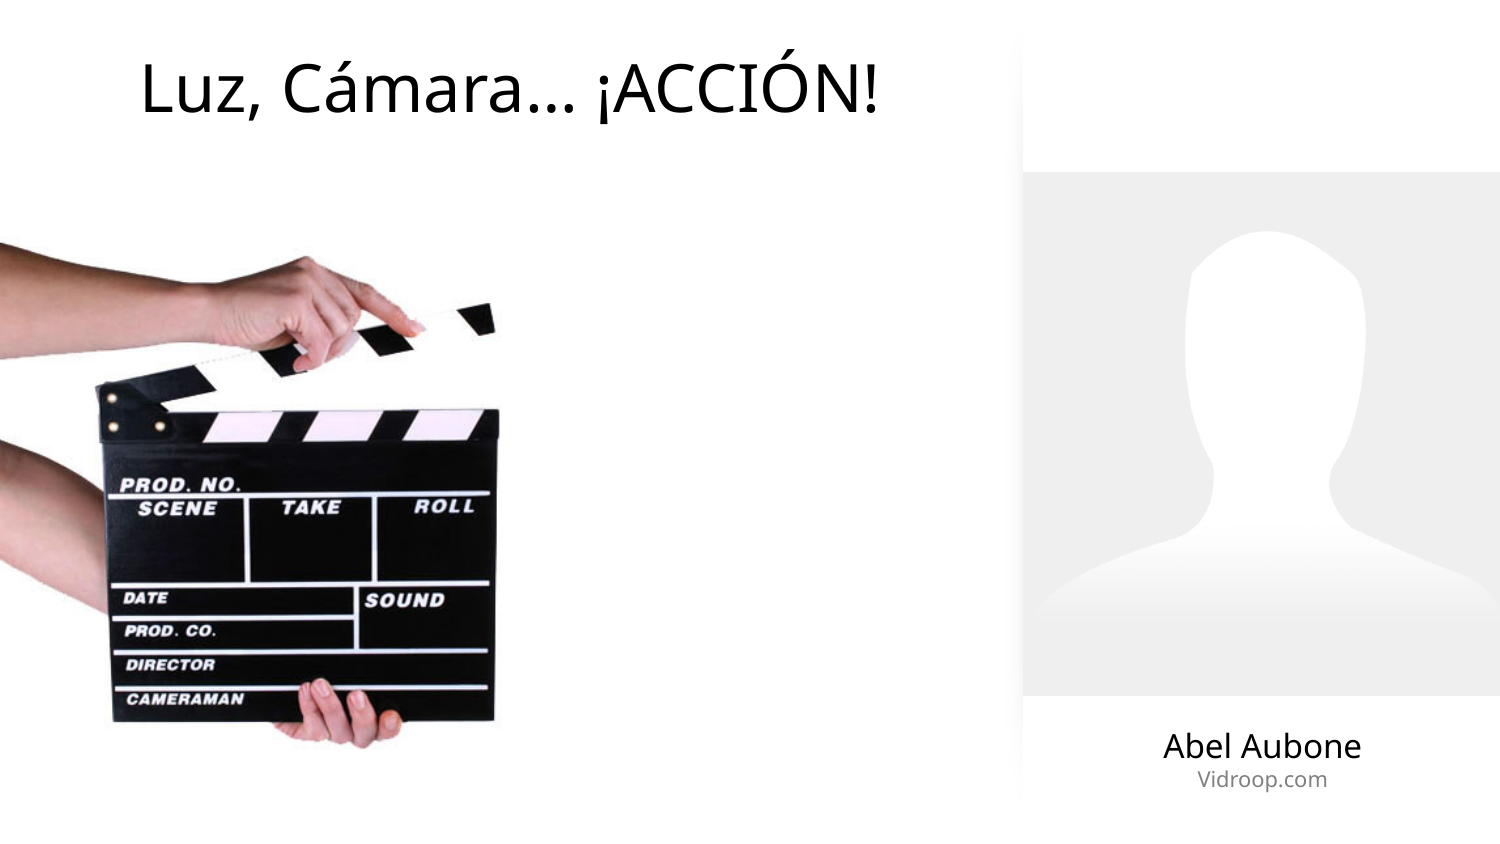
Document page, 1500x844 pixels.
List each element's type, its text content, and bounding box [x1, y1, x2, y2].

title Luz, Cámara… ¡ACCIÓN! [0, 41, 1021, 131]
picture [0, 0, 1500, 844]
